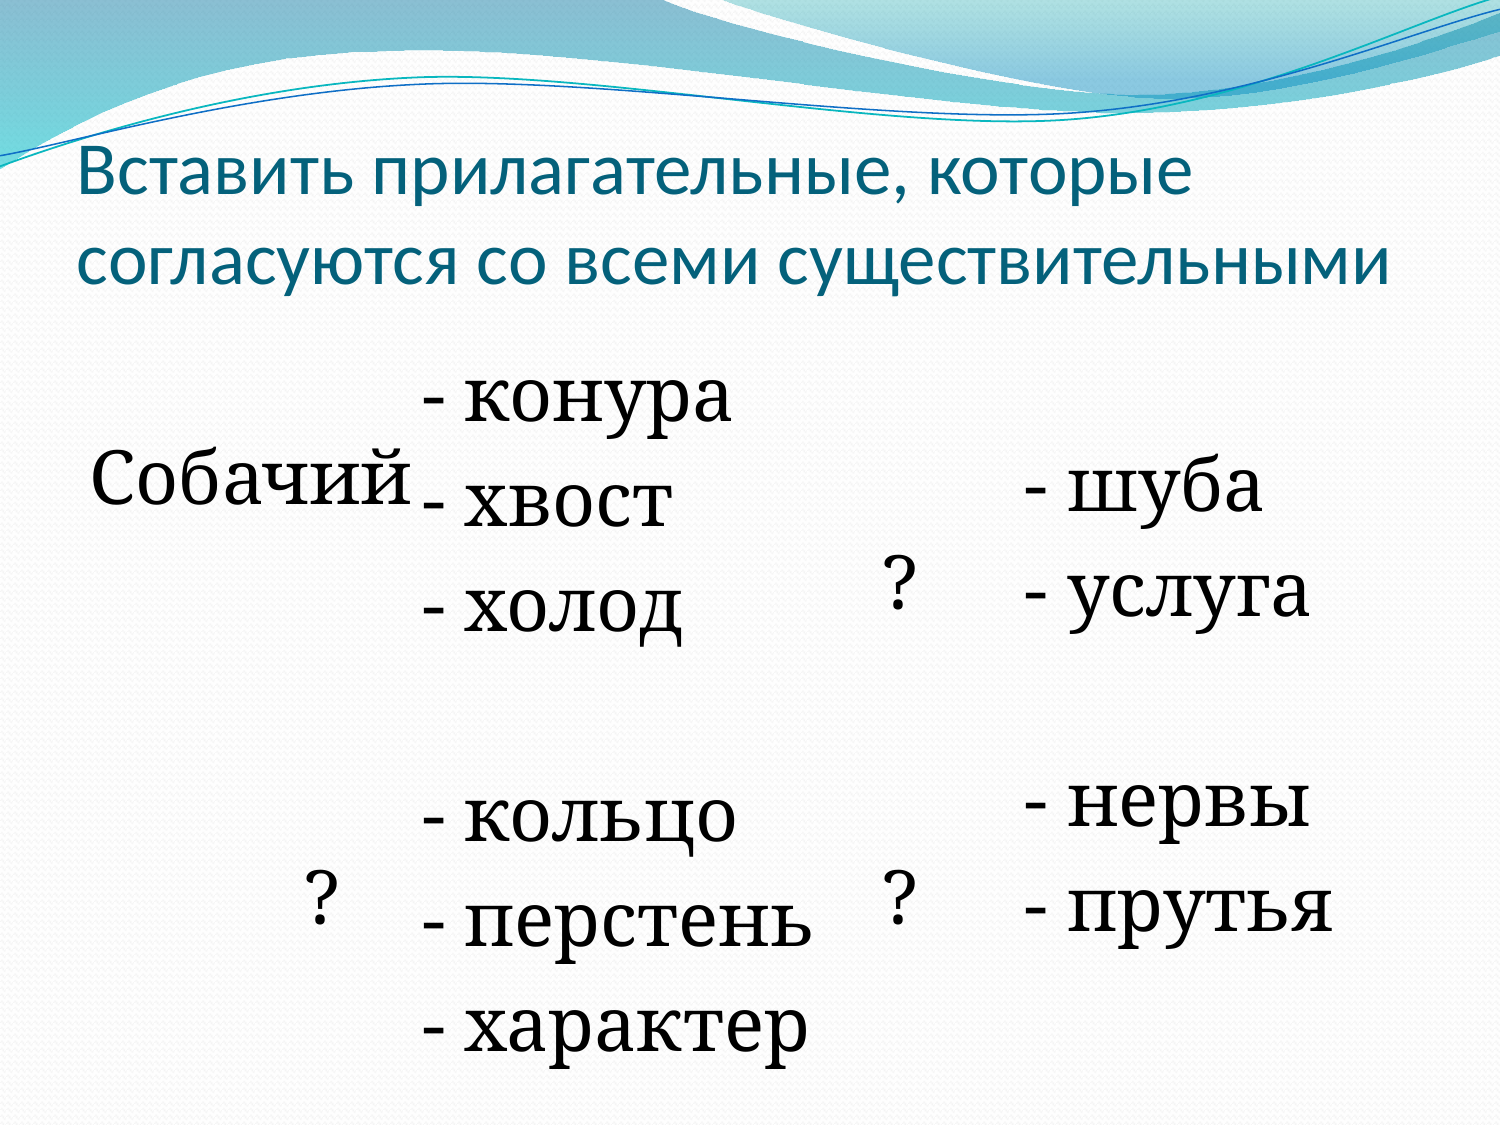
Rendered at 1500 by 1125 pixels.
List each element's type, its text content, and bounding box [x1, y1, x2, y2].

text_box - шуба - услуга - нервы - прутья [1009, 429, 1500, 1125]
list Собачий ? [75, 317, 609, 1083]
text_box ? ? [868, 317, 1402, 1082]
title Вставить прилагательные, которые согласуются со всеми существительными [76, 112, 1427, 300]
text_box - конура - хвост - холод - кольцо - перстень - характер [407, 339, 868, 1060]
